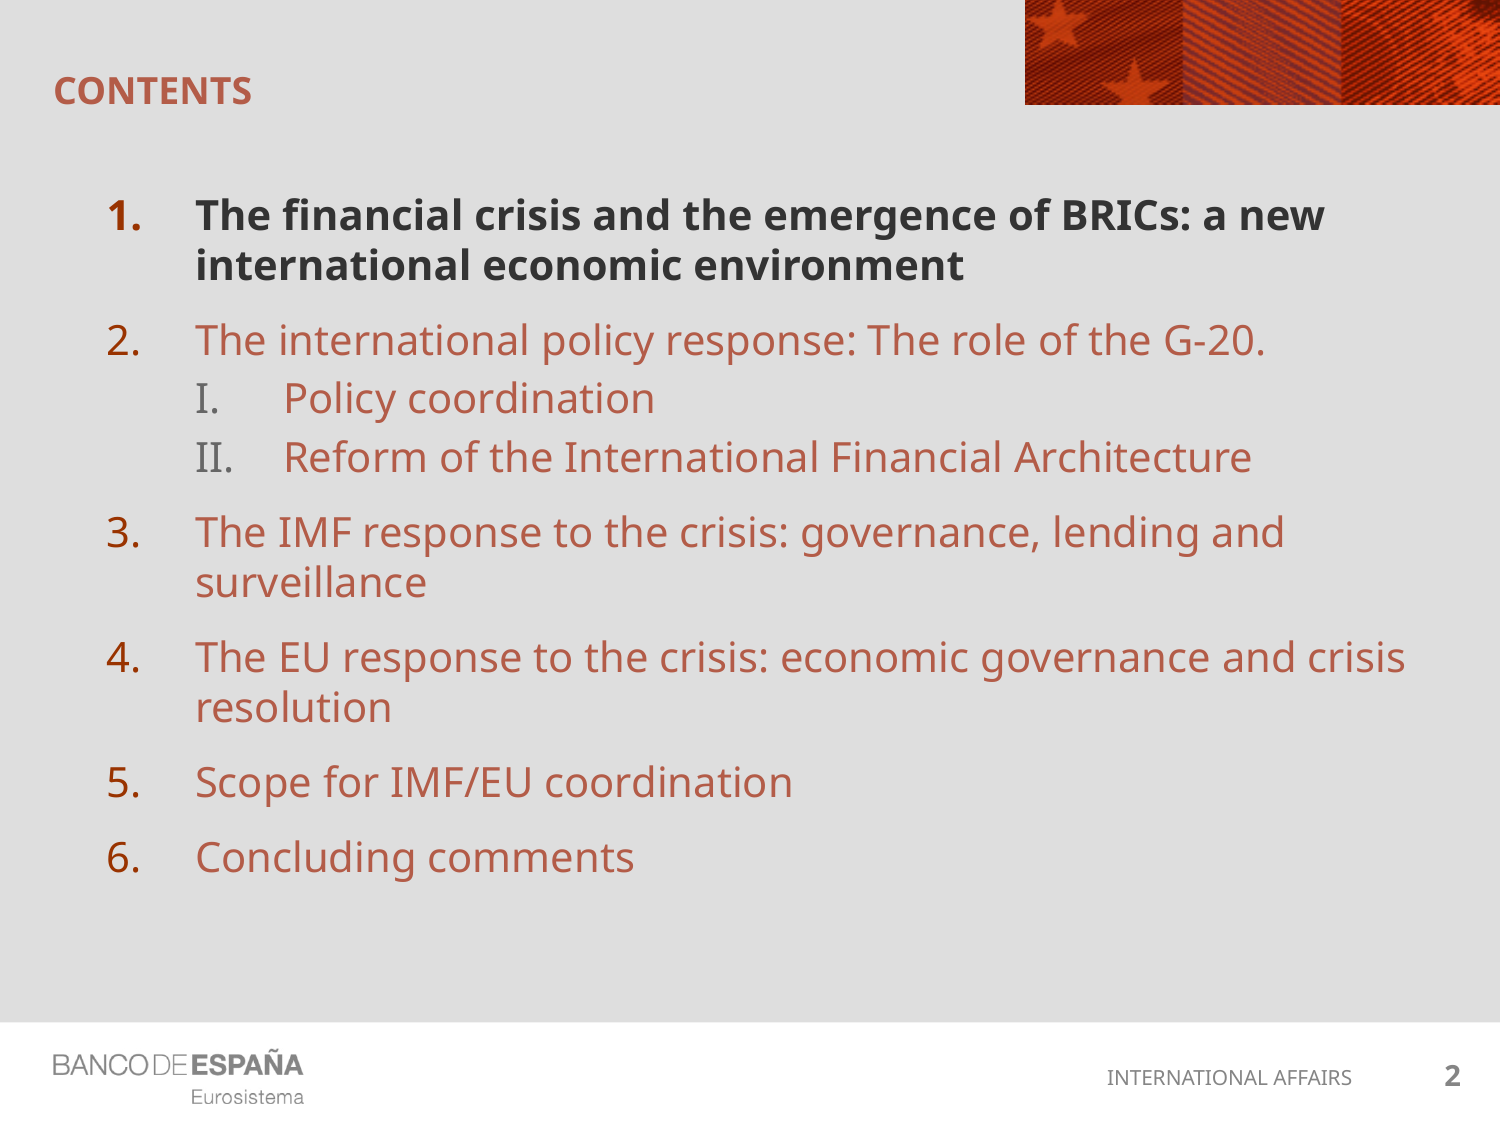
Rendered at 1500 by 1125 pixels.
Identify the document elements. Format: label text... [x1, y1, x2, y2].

title CONTENTS [37, 17, 1011, 162]
picture [53, 1048, 304, 1104]
picture [1025, 0, 1500, 105]
slide_number 2 [1390, 1049, 1477, 1104]
list The financial crisis and the emergence of BRICs: a new international economic environment The international policy response: The role of the G-20. Policy coordination Reform of the International Financial Architecture The IMF response to the crisis: governance, lending and surveillance The EU response to the crisis: economic governance and crisis resolution Scope for IMF/EU coordination Concluding comments [47, 180, 1455, 974]
